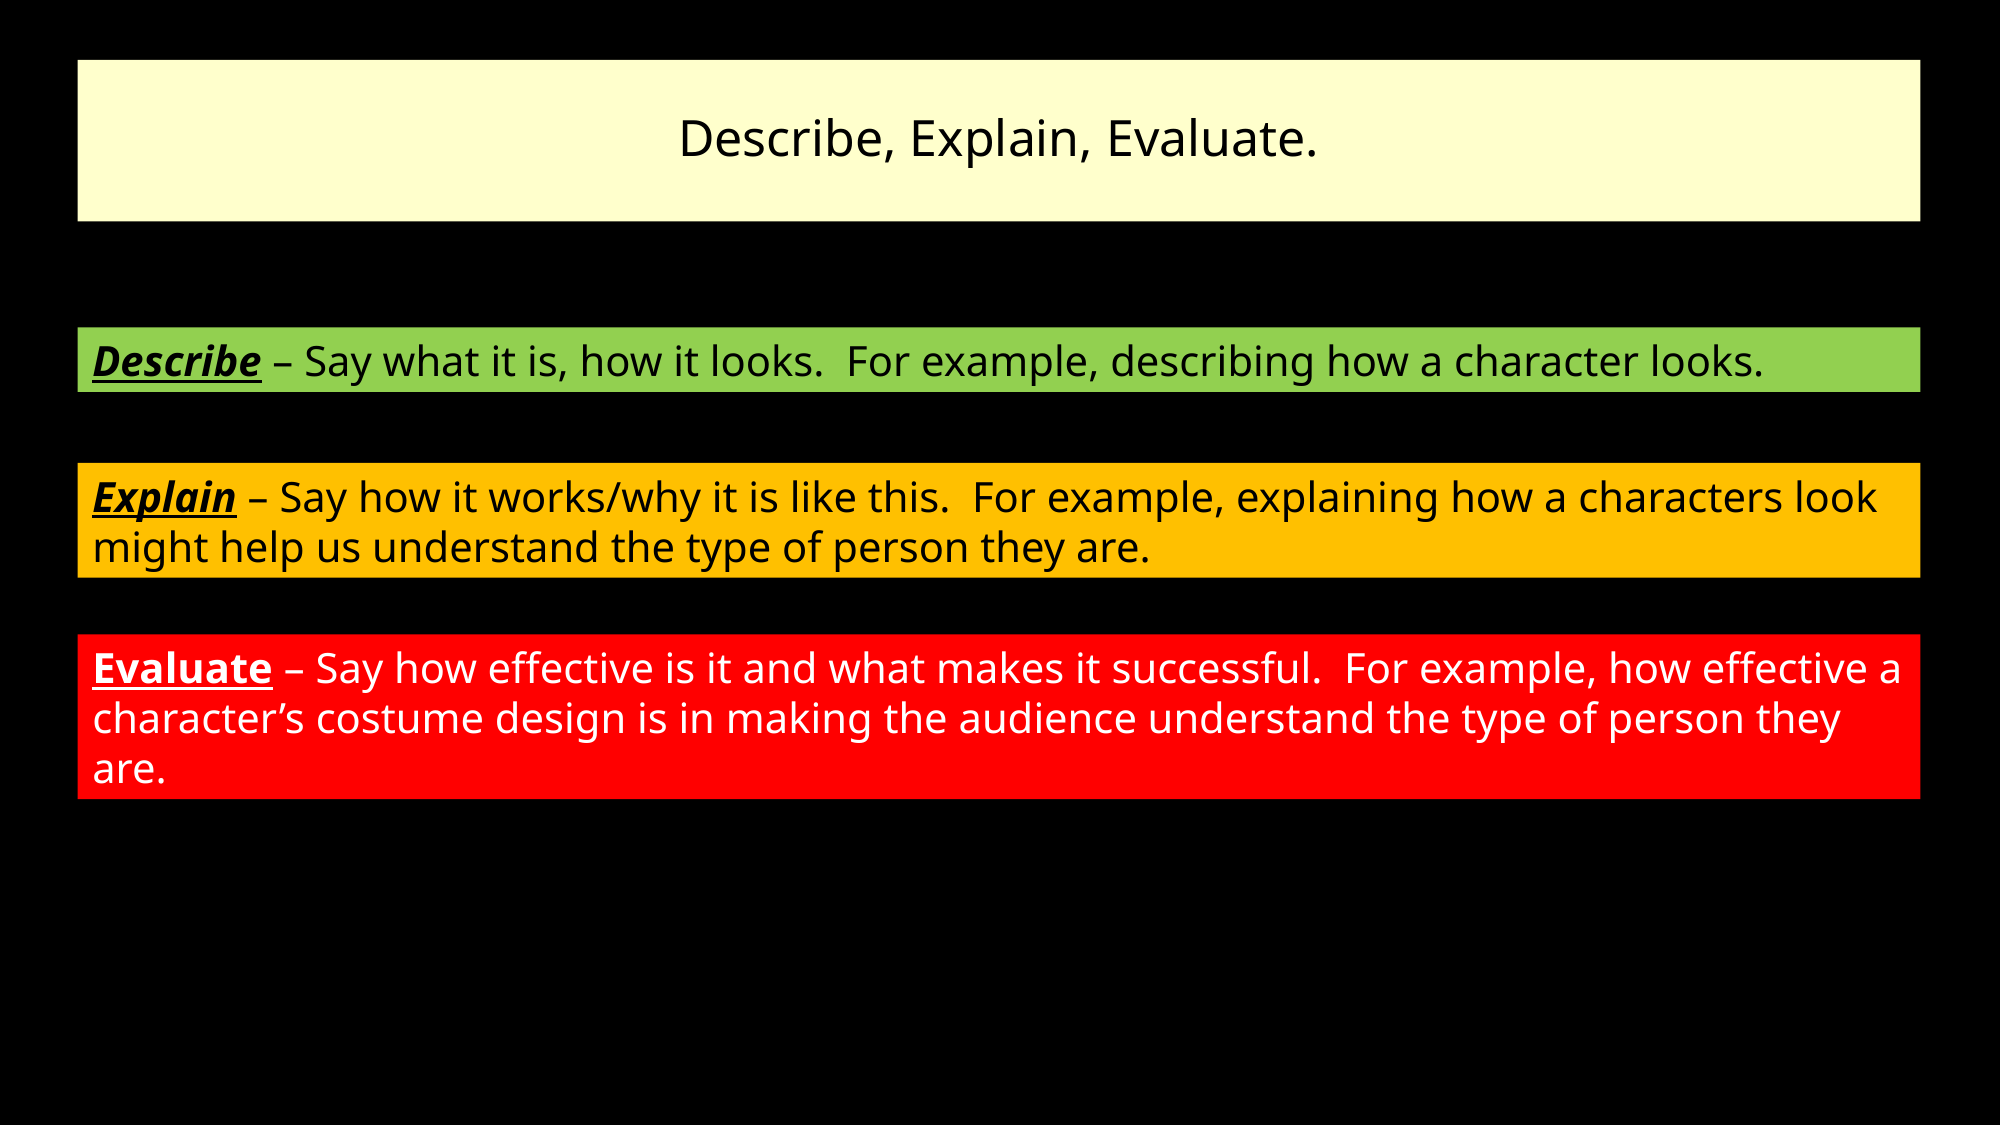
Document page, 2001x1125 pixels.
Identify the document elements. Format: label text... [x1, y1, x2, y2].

text_box Describe – Say what it is, how it looks. For example, describing how a character looks. [77, 327, 1921, 392]
text_box Explain – Say how it works/why it is like this. For example, explaining how a characters look might help us understand the type of person they are. [77, 462, 1921, 578]
text_box Evaluate – Say how effective is it and what makes it successful. For example, how effective a character’s costume design is in making the audience understand the type of person they are. [77, 634, 1921, 800]
title Describe, Explain, Evaluate. [77, 59, 1921, 222]
